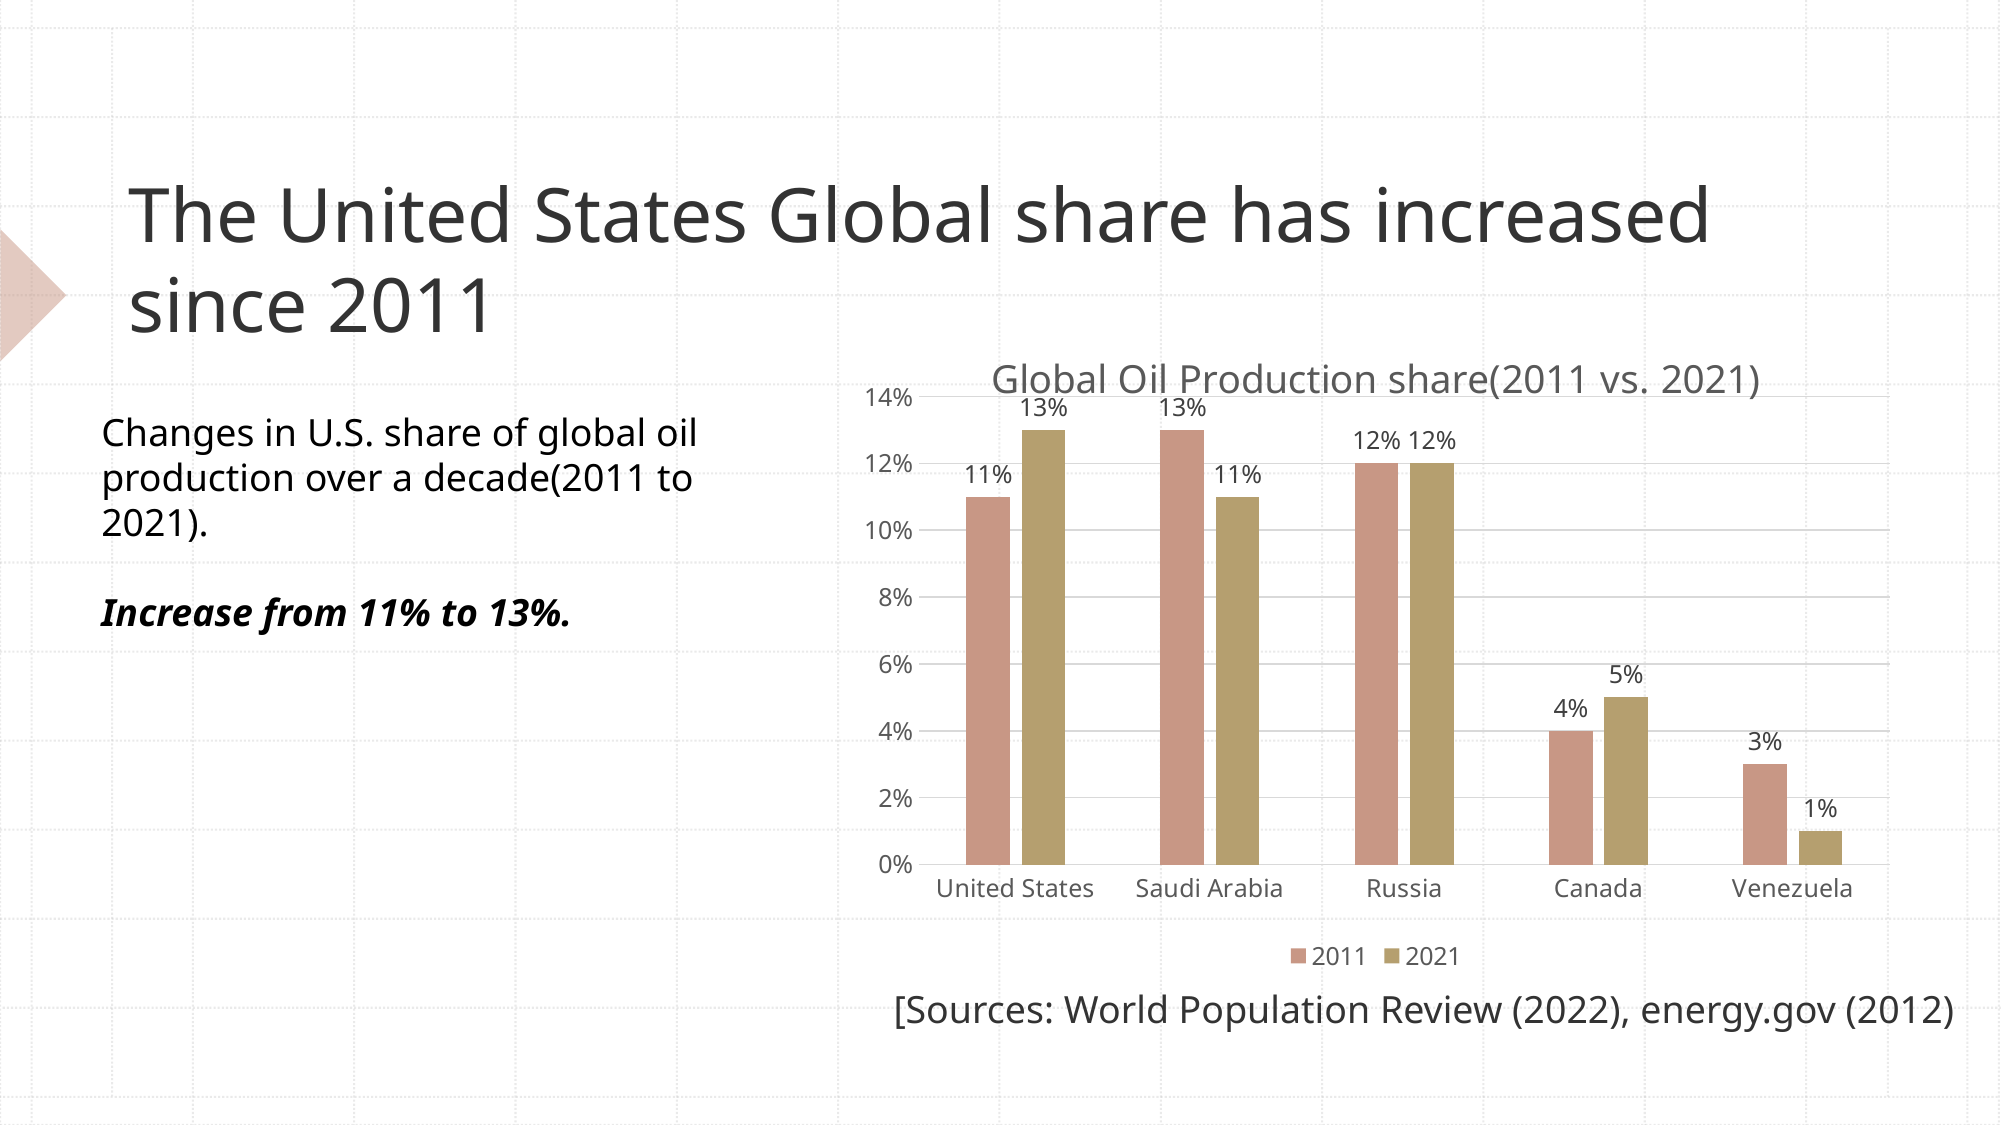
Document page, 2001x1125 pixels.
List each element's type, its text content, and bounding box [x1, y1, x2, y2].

text_box [Sources: World Population Review (2022), energy.gov (2012) [878, 979, 2000, 1125]
title The United States Global share has increased since 2011 [113, 119, 1886, 355]
text_box Changes in U.S. share of global oil production over a decade(2011 to 2021). Increase from 11% to 13%. [86, 401, 811, 641]
chart [839, 318, 1914, 980]
